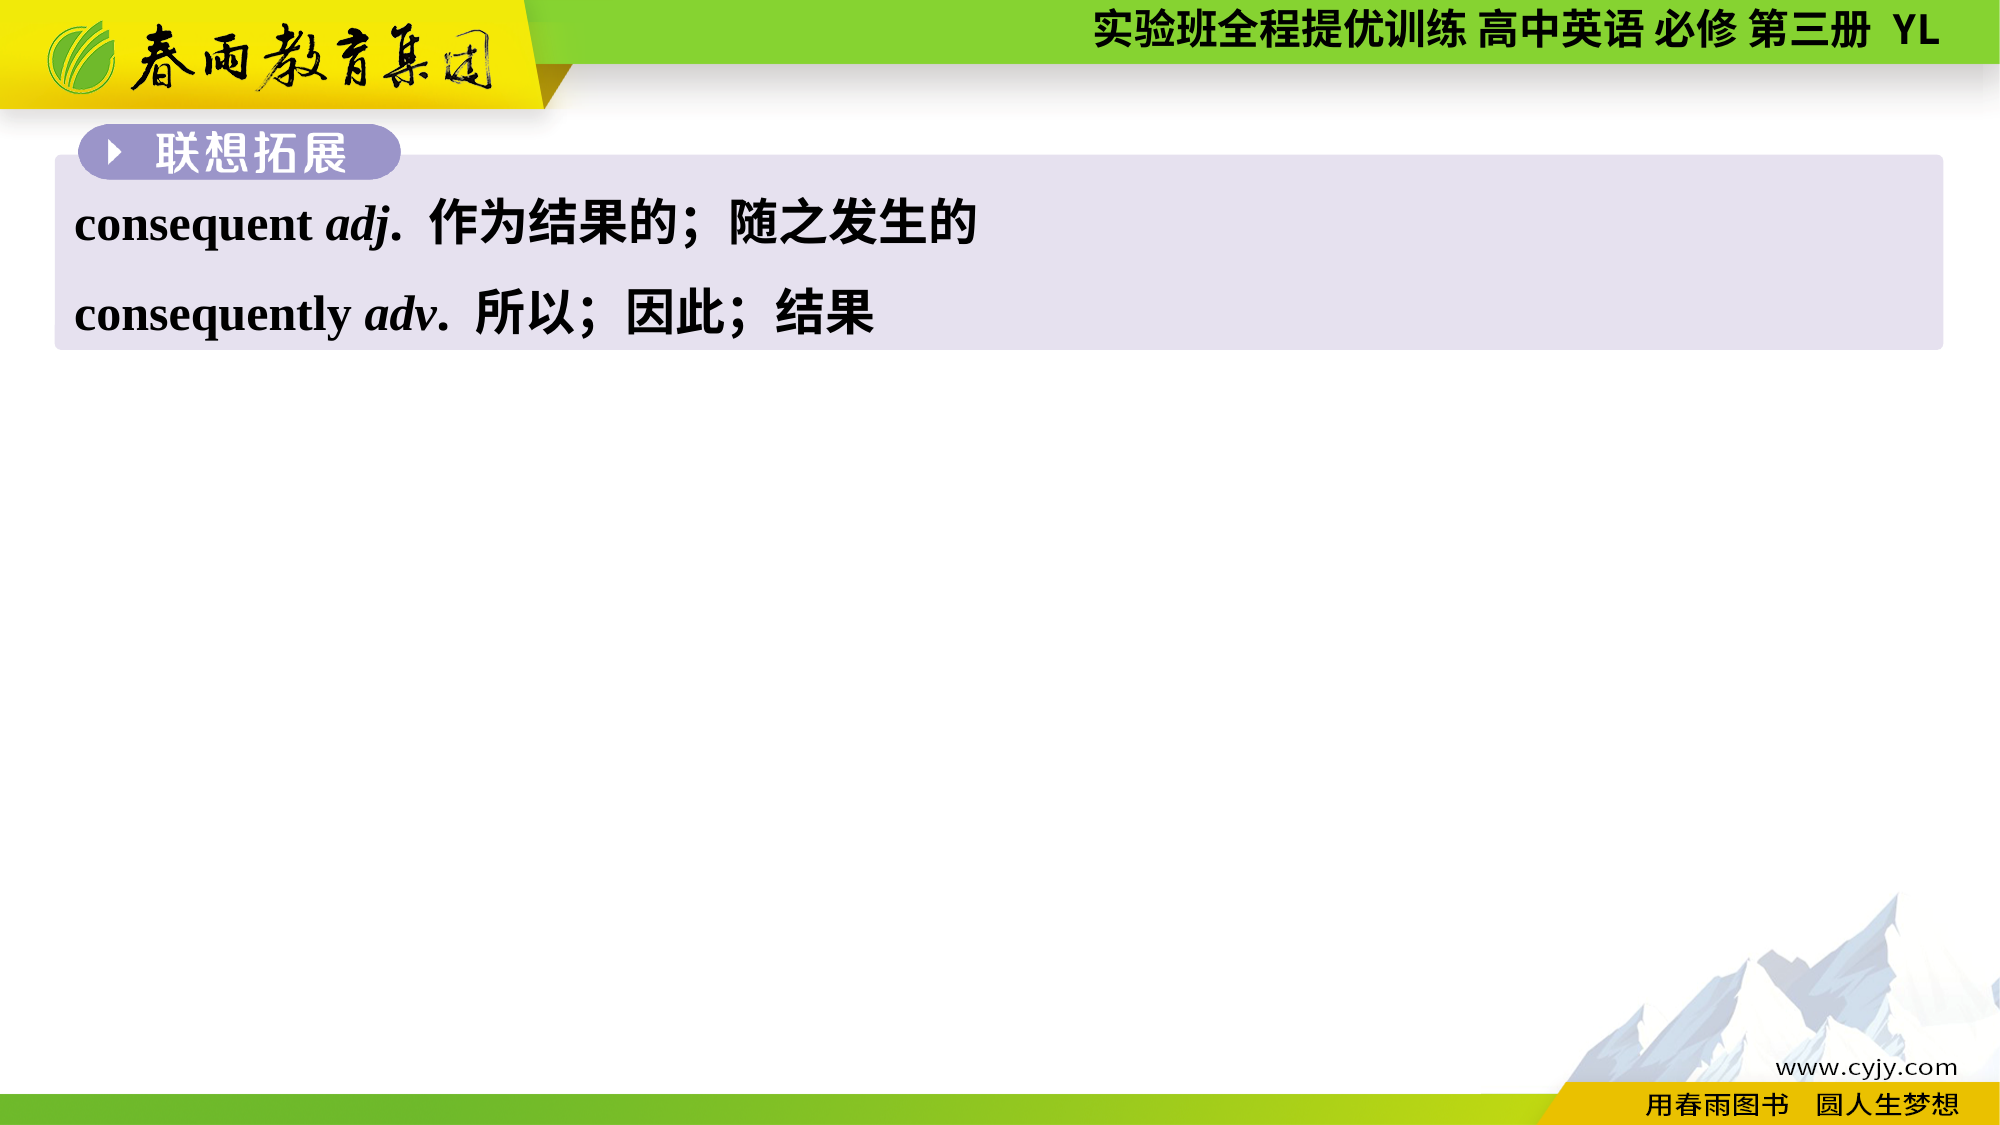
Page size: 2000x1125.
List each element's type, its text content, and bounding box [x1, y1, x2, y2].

list consequent adj. 作为结果的；随之发生的 consequently adv. 所以；因此；结果 [59, 152, 1944, 350]
text_box [54, 155, 59, 350]
picture [0, 0, 2000, 1125]
